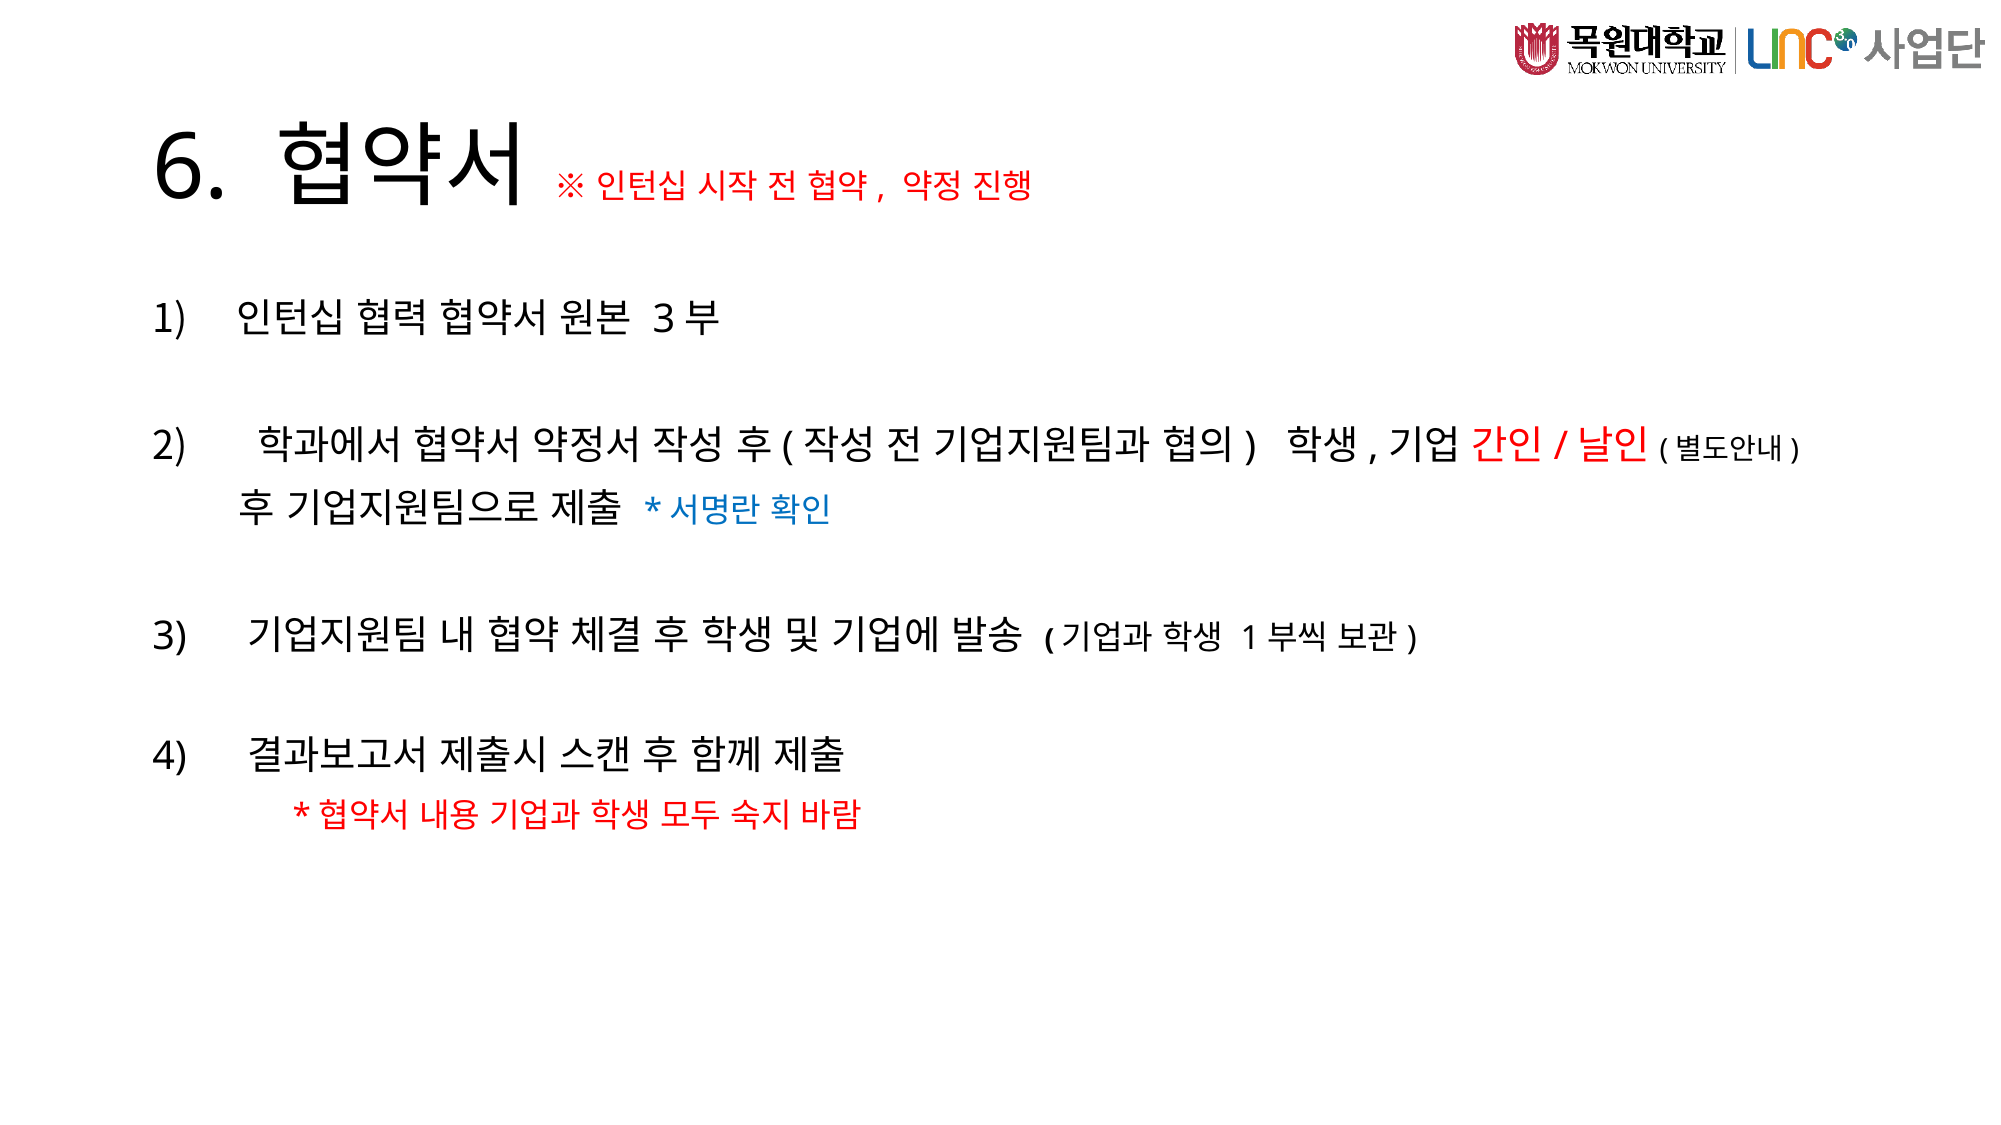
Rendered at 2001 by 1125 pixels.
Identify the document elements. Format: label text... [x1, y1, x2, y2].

title 6. 협약서 ※ 인턴십 시작 전 협약, 약정 진행 [137, 59, 1863, 278]
list 인턴십 협력 협약서 원본 3부 학과에서 협약서 약정서 작성 후(작성 전 기업지원팀과 협의) 학생,기업 간인/날인(별도안내) 후 기업지원팀으로 제출 *서명란 확인 3) 기업지원팀 내 협약 체결 후 학생 및 기업에 발송 (기업과 학생 1부씩 보관) 4) 결과보고서 제출시 스캔 후 함께 제출 *협약서 내용 기업과 학생 모두 숙지 바람 [137, 290, 1863, 1005]
picture [1515, 23, 1985, 75]
